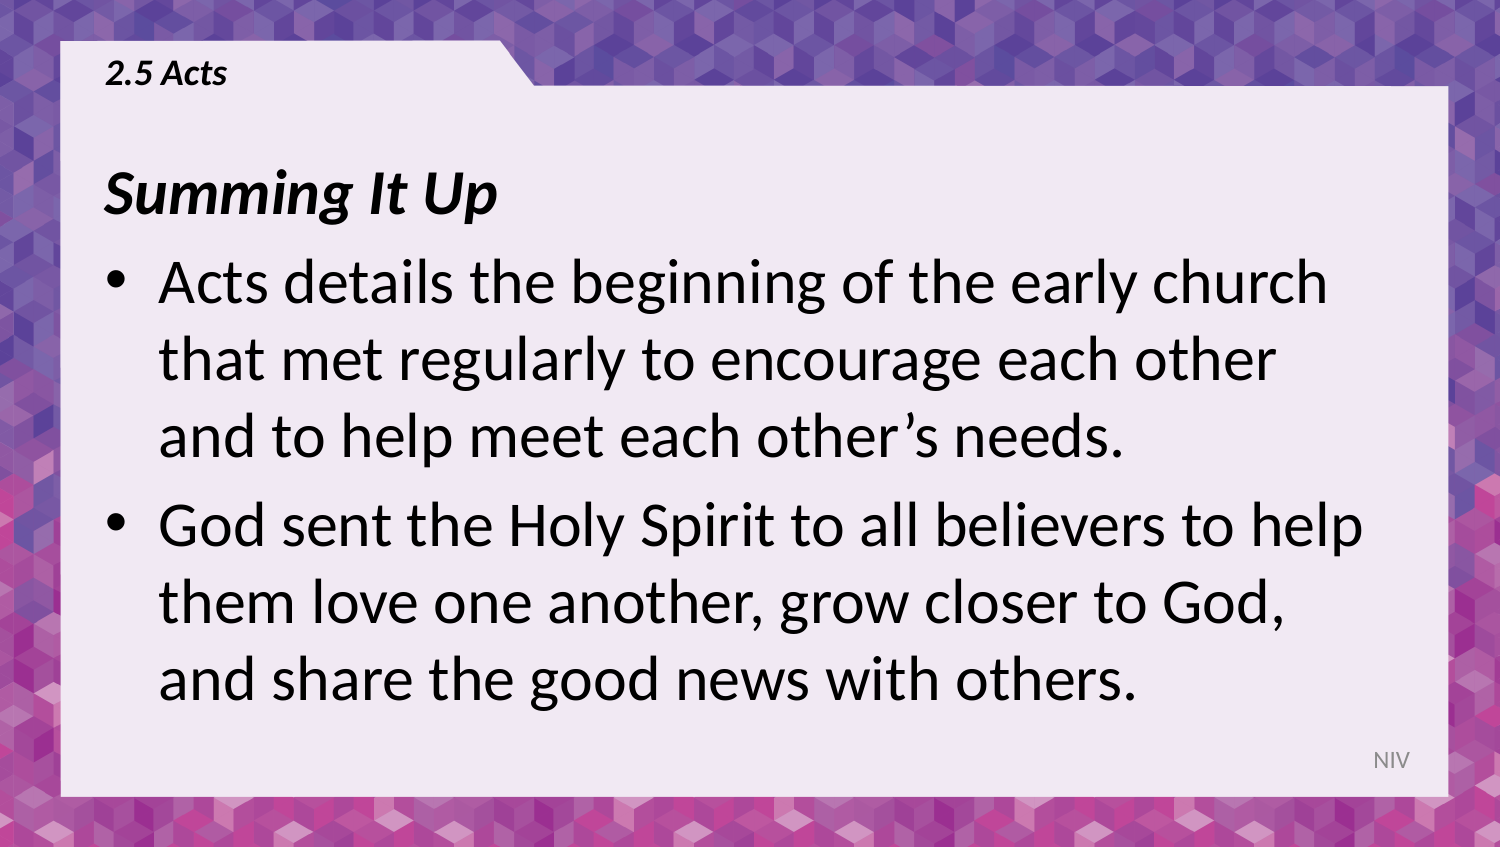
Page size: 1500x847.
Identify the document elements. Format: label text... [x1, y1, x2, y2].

picture [0, 0, 1500, 847]
list Summing It Up Acts details the beginning of the early church that met regularly to encourage each other and to help meet each other’s needs. God sent the Holy Spirit to all believers to help them love one another, grow closer to God, and share the good news with others. [89, 141, 1403, 722]
title 2.5 Acts [89, 33, 1420, 108]
footer NIV [950, 736, 1425, 782]
